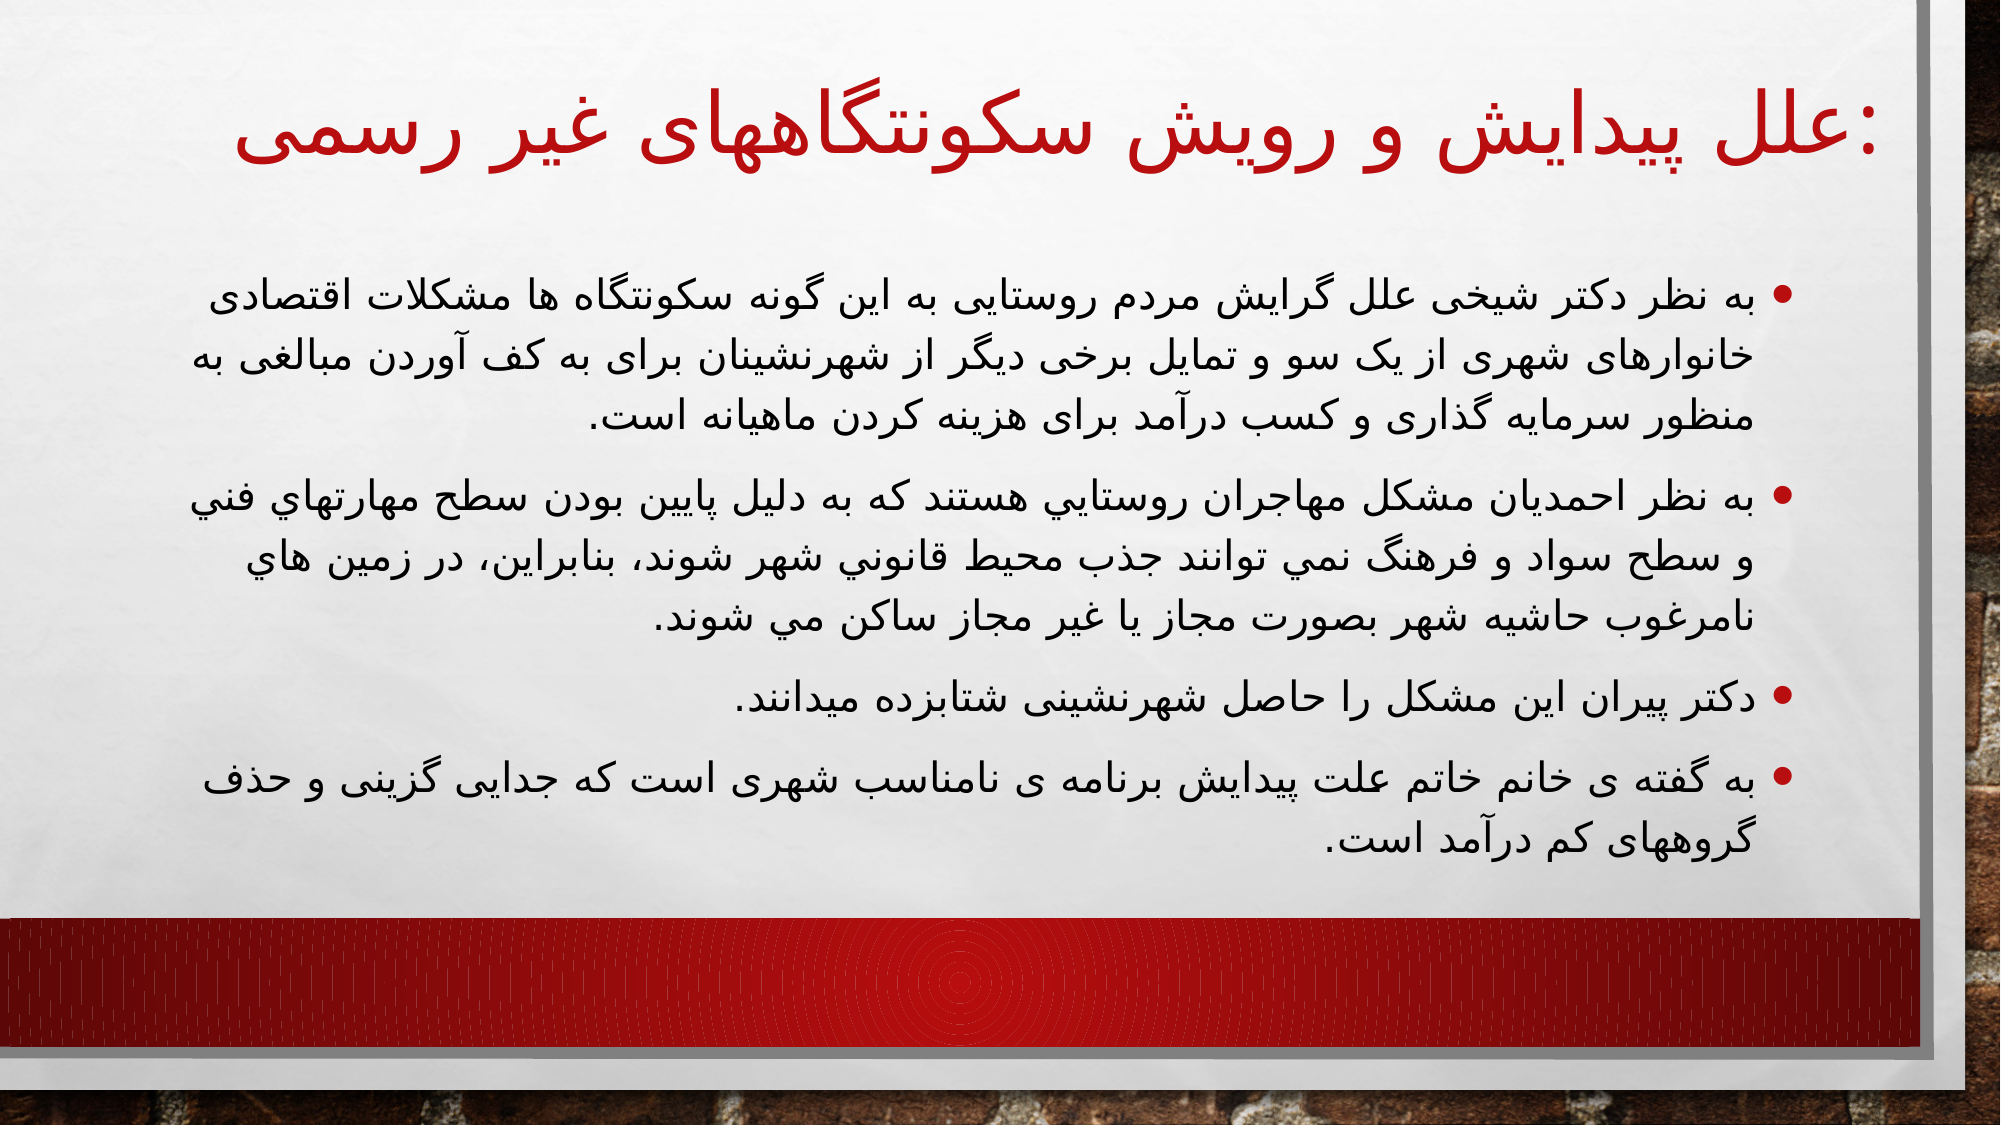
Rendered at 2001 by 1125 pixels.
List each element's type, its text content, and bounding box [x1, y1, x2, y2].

list به نظر دکتر شیخی علل گرایش مردم روستایی به این گونه سکونتگاه ها مشکلات اقتصادی خانوارهای شهری از یک سو و تمایل برخی دیگر از شهرنشینان برای به کف آوردن مبالغی به منظور سرمایه گذاری و کسب درآمد برای هزینه کردن ماهیانه است. به نظر احمدیان مشکل مهاجران روستايي هستند كه به دليل پايين بودن سطح مهارتهاي فني و سطح سواد و فرهنگ نمي توانند جذب محيط قانوني شهر شوند، بنابراين، در زمين هاي نامرغوب حاشيه شهر بصورت مجاز يا غير مجاز ساكن مي شوند. دکتر پیران این مشکل را حاصل شهرنشینی شتابزده میدانند. به گفته ی خانم خاتم علت پیدایش برنامه ی نامناسب شهری است که جدایی گزینی و حذف گروههای کم درآمد است. [155, 196, 1810, 922]
picture [0, 0, 2000, 1125]
title علل پیدایش و رویش سکونتگاههای غیر رسمی: [189, 31, 1895, 221]
